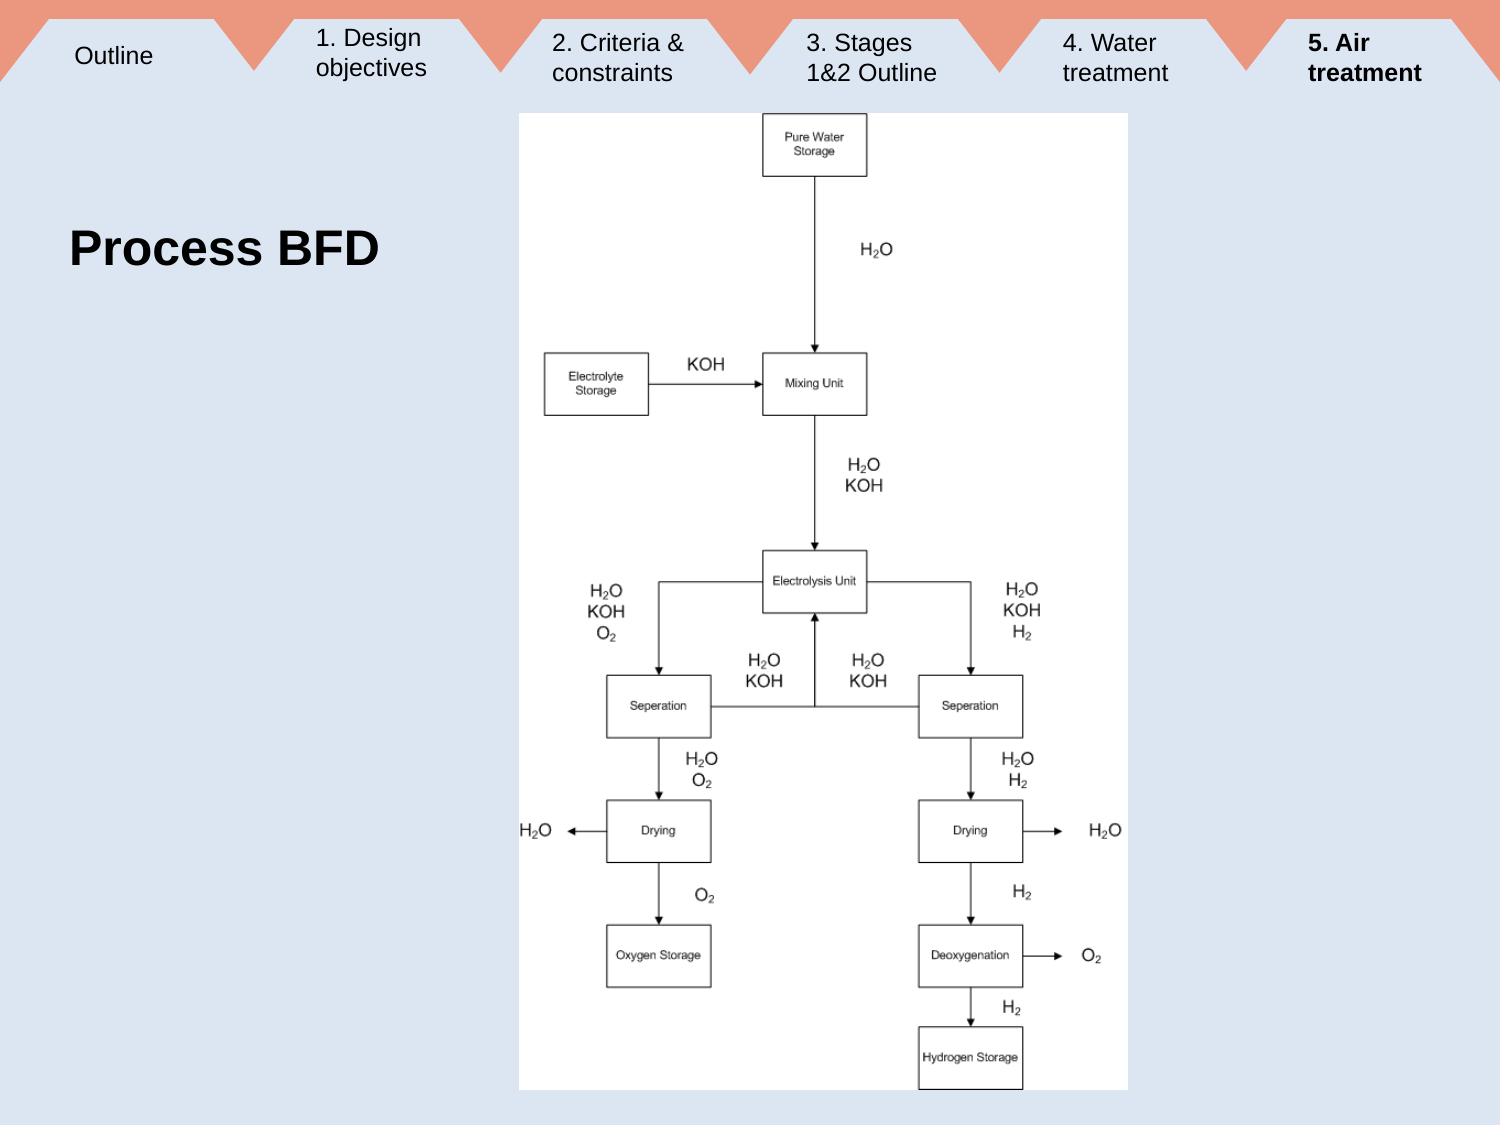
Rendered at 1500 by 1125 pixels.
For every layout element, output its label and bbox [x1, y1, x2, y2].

picture [519, 113, 1129, 1090]
list [0, 0, 1500, 1125]
